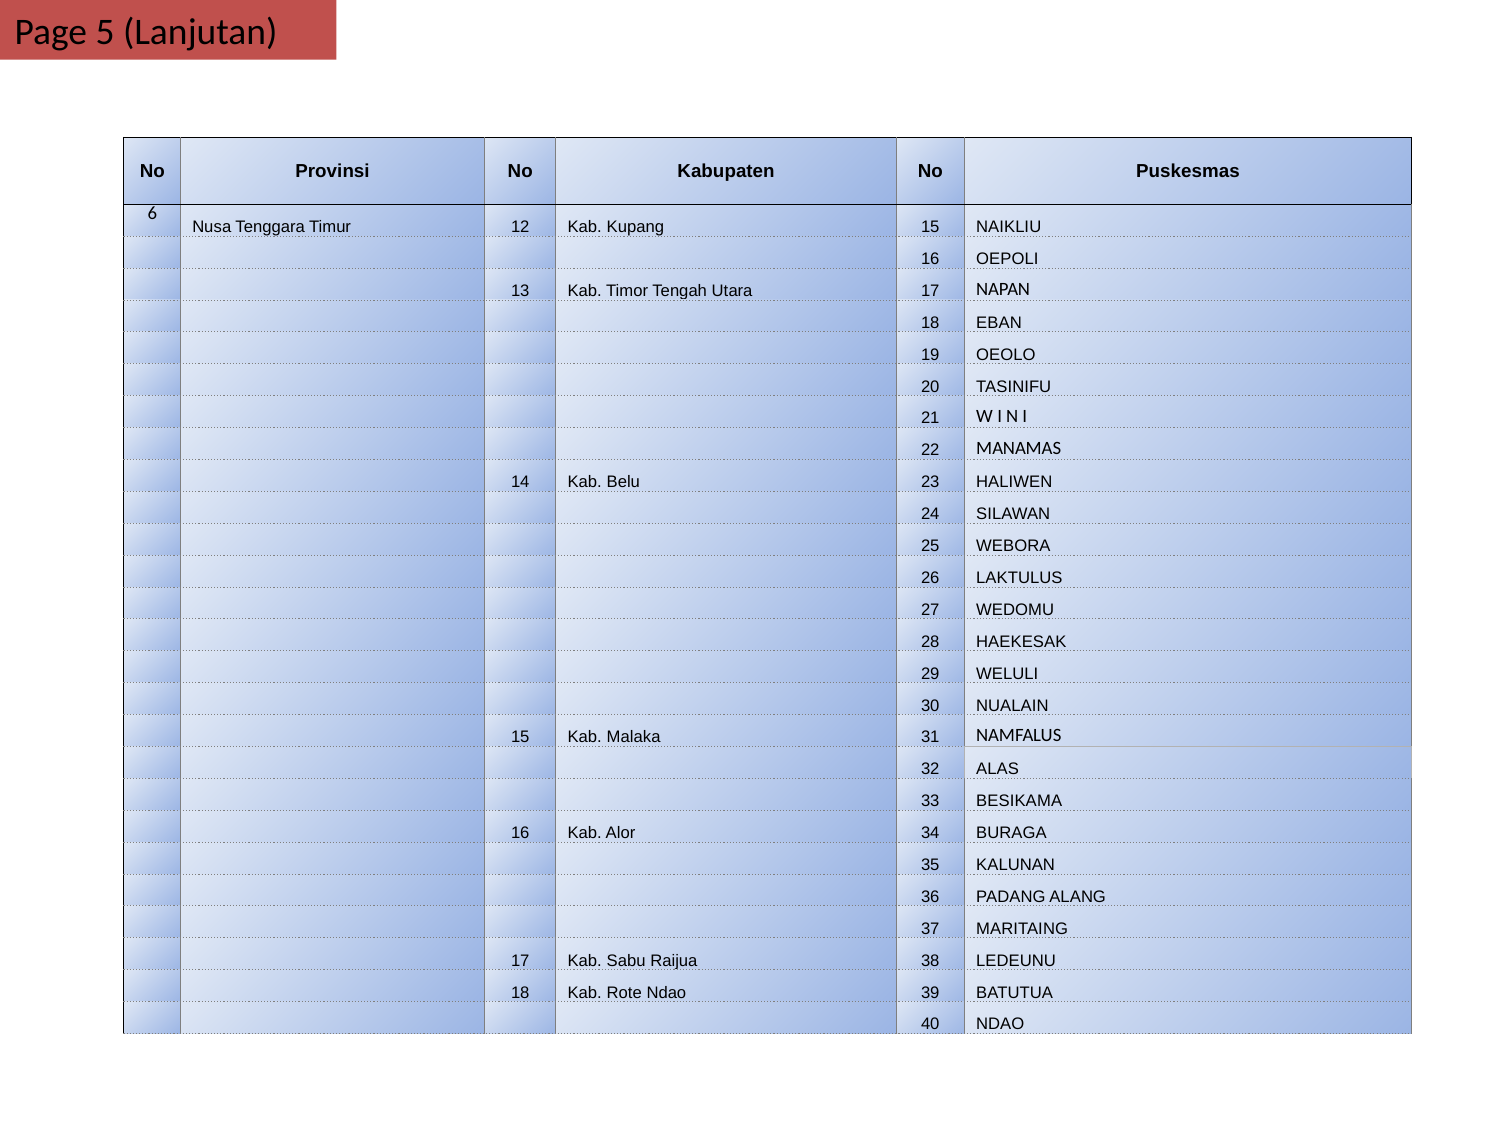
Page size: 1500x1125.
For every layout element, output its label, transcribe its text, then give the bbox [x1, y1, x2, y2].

table_cell [181, 236, 484, 268]
table_cell [556, 364, 896, 396]
table_cell [181, 364, 484, 396]
table_cell [485, 619, 555, 651]
table_cell [181, 428, 484, 459]
table_cell 39 [897, 970, 964, 1002]
table_cell 26 [897, 555, 964, 587]
table_cell 31 [897, 715, 964, 746]
table_cell [124, 364, 180, 396]
table_header Provinsi [181, 138, 484, 204]
table_cell [181, 842, 484, 874]
table_header Kabupaten [556, 138, 896, 204]
table_cell BATUTUA [965, 970, 1411, 1002]
table_cell [485, 428, 555, 459]
table_cell [485, 555, 555, 587]
table_cell [124, 842, 180, 874]
table_cell [181, 874, 484, 906]
table_cell [124, 523, 180, 555]
table_cell 29 [897, 651, 964, 683]
table_cell [181, 396, 484, 428]
table_cell Kab. Malaka [556, 715, 896, 746]
table_cell [181, 778, 484, 810]
table_cell 18 [485, 970, 555, 1002]
table_cell 17 [485, 938, 555, 970]
table_cell 34 [897, 810, 964, 842]
table_cell [124, 268, 180, 300]
table_cell [181, 268, 484, 300]
table_cell 16 [897, 236, 964, 268]
table_cell [485, 1002, 555, 1033]
table_cell Nusa Tenggara Timur [181, 205, 484, 236]
table_cell [556, 746, 896, 778]
table_cell [181, 746, 484, 778]
table_cell 28 [897, 619, 964, 651]
table_cell BURAGA [965, 810, 1411, 842]
table_cell [556, 236, 896, 268]
table_cell [181, 1002, 484, 1033]
table_cell [181, 938, 484, 970]
table_cell 23 [897, 459, 964, 491]
table_cell OEOLO [965, 332, 1411, 364]
table_header No [897, 138, 964, 204]
table_cell [124, 1002, 180, 1033]
table_cell KALUNAN [965, 842, 1411, 874]
table_cell [124, 619, 180, 651]
table_cell [181, 300, 484, 332]
table_cell 35 [897, 842, 964, 874]
table_cell W I N I [965, 396, 1411, 428]
table_cell [556, 300, 896, 332]
table_cell [124, 555, 180, 587]
table_cell [124, 236, 180, 268]
table_cell LAKTULUS [965, 555, 1411, 587]
table_cell [124, 587, 180, 619]
table_cell [485, 300, 555, 332]
table_cell [181, 523, 484, 555]
table_cell [181, 970, 484, 1002]
table_cell [485, 523, 555, 555]
table_cell [556, 778, 896, 810]
table_cell [124, 683, 180, 715]
table_cell MARITAING [965, 906, 1411, 938]
table_cell [124, 459, 180, 491]
table_cell NAMFALUS [965, 715, 1411, 746]
table_cell 15 [485, 715, 555, 746]
table_cell [556, 683, 896, 715]
table_cell [485, 587, 555, 619]
table_cell [556, 332, 896, 364]
table_cell 24 [897, 491, 964, 523]
table_cell [556, 619, 896, 651]
table_cell [485, 842, 555, 874]
table_cell [181, 491, 484, 523]
table_cell [485, 332, 555, 364]
table_cell [485, 683, 555, 715]
table_cell [485, 906, 555, 938]
table_cell MANAMAS [965, 428, 1411, 459]
table_cell HAEKESAK [965, 619, 1411, 651]
table_cell [124, 938, 180, 970]
table_cell [556, 555, 896, 587]
table_cell [124, 715, 180, 746]
table_cell BESIKAMA [965, 778, 1411, 810]
table_cell [124, 874, 180, 906]
table_cell [181, 619, 484, 651]
table_cell [556, 491, 896, 523]
table_cell [181, 587, 484, 619]
table_cell [556, 874, 896, 906]
table_cell [124, 651, 180, 683]
table_cell 12 [485, 205, 555, 236]
table_cell [124, 300, 180, 332]
table_cell Kab. Belu [556, 459, 896, 491]
table_cell [181, 810, 484, 842]
table_cell [181, 651, 484, 683]
table_cell ALAS [965, 747, 1411, 778]
table_cell [485, 236, 555, 268]
table_cell 19 [897, 332, 964, 364]
table_cell [124, 778, 180, 810]
table_cell 20 [897, 364, 964, 396]
table_cell [556, 906, 896, 938]
table_cell [556, 651, 896, 683]
table_cell 32 [897, 746, 964, 778]
table_cell 38 [897, 938, 964, 970]
table_cell 27 [897, 587, 964, 619]
table_cell 40 [897, 1002, 964, 1033]
table_cell 22 [897, 428, 964, 459]
table_cell [556, 1002, 896, 1033]
table_cell WEDOMU [965, 587, 1411, 619]
table_cell NUALAIN [965, 683, 1411, 715]
table_cell LEDEUNU [965, 938, 1411, 970]
table_cell OEPOLI [965, 236, 1411, 268]
table_cell [124, 491, 180, 523]
table_cell TASINIFU [965, 364, 1411, 396]
table_cell [485, 396, 555, 428]
table_cell 36 [897, 874, 964, 906]
table_cell [556, 523, 896, 555]
table_cell [124, 396, 180, 428]
table_cell 18 [897, 300, 964, 332]
table_cell [124, 746, 180, 778]
table_cell Kab. Kupang [556, 205, 896, 236]
table_cell [181, 683, 484, 715]
table_cell Kab. Timor Tengah Utara [556, 268, 896, 300]
table_header No [124, 138, 180, 204]
table_cell 13 [485, 268, 555, 300]
table_cell [485, 746, 555, 778]
table_cell [556, 428, 896, 459]
table_cell 16 [485, 810, 555, 842]
table_cell [485, 651, 555, 683]
table_cell [556, 587, 896, 619]
table_cell Kab. Rote Ndao [556, 970, 896, 1002]
table_header Puskesmas [965, 138, 1411, 204]
table_cell [485, 364, 555, 396]
table_cell NAIKLIU [965, 205, 1411, 236]
table_cell Kab. Alor [556, 810, 896, 842]
table_cell [124, 906, 180, 938]
table_cell [556, 842, 896, 874]
table_cell 17 [897, 268, 964, 300]
table_cell 14 [485, 459, 555, 491]
table_cell 25 [897, 523, 964, 555]
table_cell WELULI [965, 651, 1411, 683]
table_cell [485, 874, 555, 906]
table_cell 37 [897, 906, 964, 938]
text_box Page 5 (Lanjutan) [0, 0, 337, 60]
table_cell [124, 810, 180, 842]
table_cell PADANG ALANG [965, 874, 1411, 906]
table_cell EBAN [965, 300, 1411, 332]
table_cell 15 [897, 205, 964, 236]
table_cell HALIWEN [965, 459, 1411, 491]
table_cell [124, 970, 180, 1002]
table_cell NDAO [965, 1002, 1411, 1033]
table_cell [556, 396, 896, 428]
table_cell [181, 332, 484, 364]
table_cell SILAWAN [965, 491, 1411, 523]
table_cell WEBORA [965, 523, 1411, 555]
table_cell [181, 906, 484, 938]
table_cell [181, 555, 484, 587]
table_header No [485, 138, 555, 204]
table_cell [181, 459, 484, 491]
table_cell [124, 428, 180, 459]
table_cell [124, 332, 180, 364]
table_cell 30 [897, 683, 964, 715]
table_cell NAPAN [965, 268, 1411, 300]
table_cell [485, 778, 555, 810]
table_cell 33 [897, 778, 964, 810]
table_cell [181, 715, 484, 746]
table_cell 21 [897, 396, 964, 428]
table_cell [485, 491, 555, 523]
table_cell 6 [124, 205, 180, 236]
table_cell Kab. Sabu Raijua [556, 938, 896, 970]
